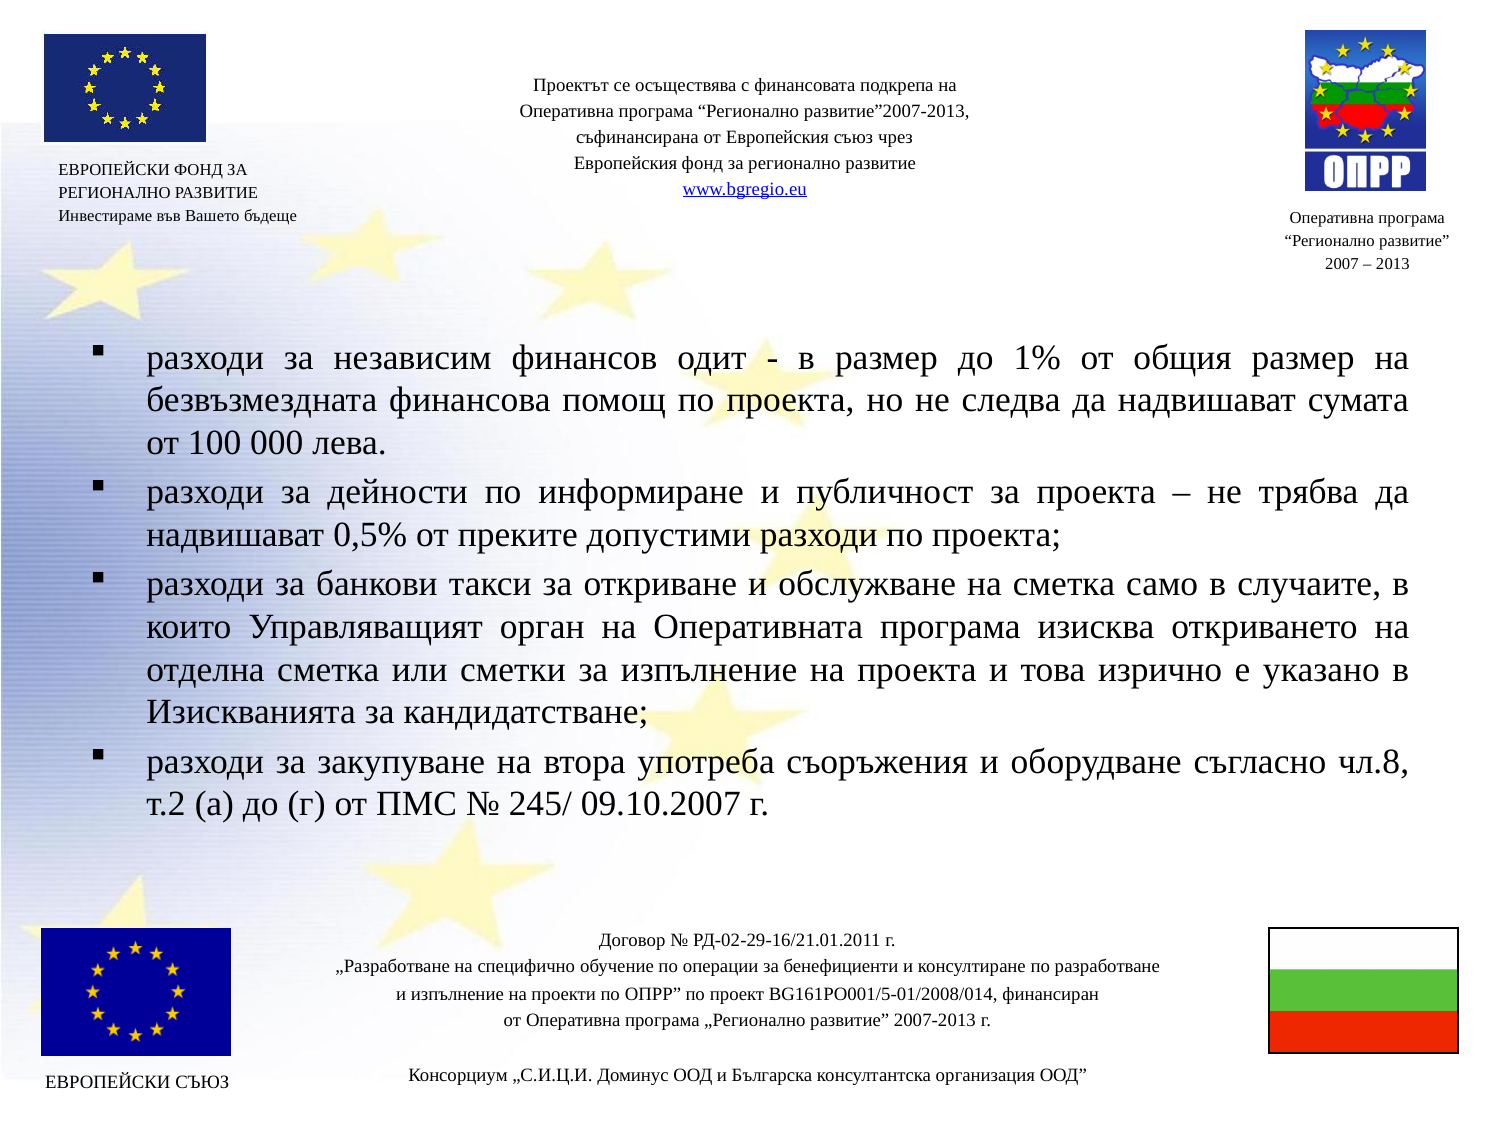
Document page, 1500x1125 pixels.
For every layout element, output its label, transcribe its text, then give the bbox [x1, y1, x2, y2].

list разходи за независим финансов одит - в размер до 1% от общия размер на безвъзмездната финансова помощ по проекта, но не следва да надвишават сумата от 100 000 лева. разходи за дейности по информиране и публичност за проекта – не трябва да надвишават 0,5% от преките допустими разходи по проекта; разходи за банкови такси за откриване и обслужване на сметка само в случаите, в които Управляващият орган на Оперативната програма изисква откриването на отделна сметка или сметки за изпълнение на проекта и това изрично е указано в Изискванията за кандидатстване; разходи за закупуване на втора употреба съоръжения и оборудване съгласно чл.8, т.2 (а) до (г) от ПМС № 245/ 09.10.2007 г. [75, 326, 1425, 858]
picture [0, 0, 1500, 1125]
